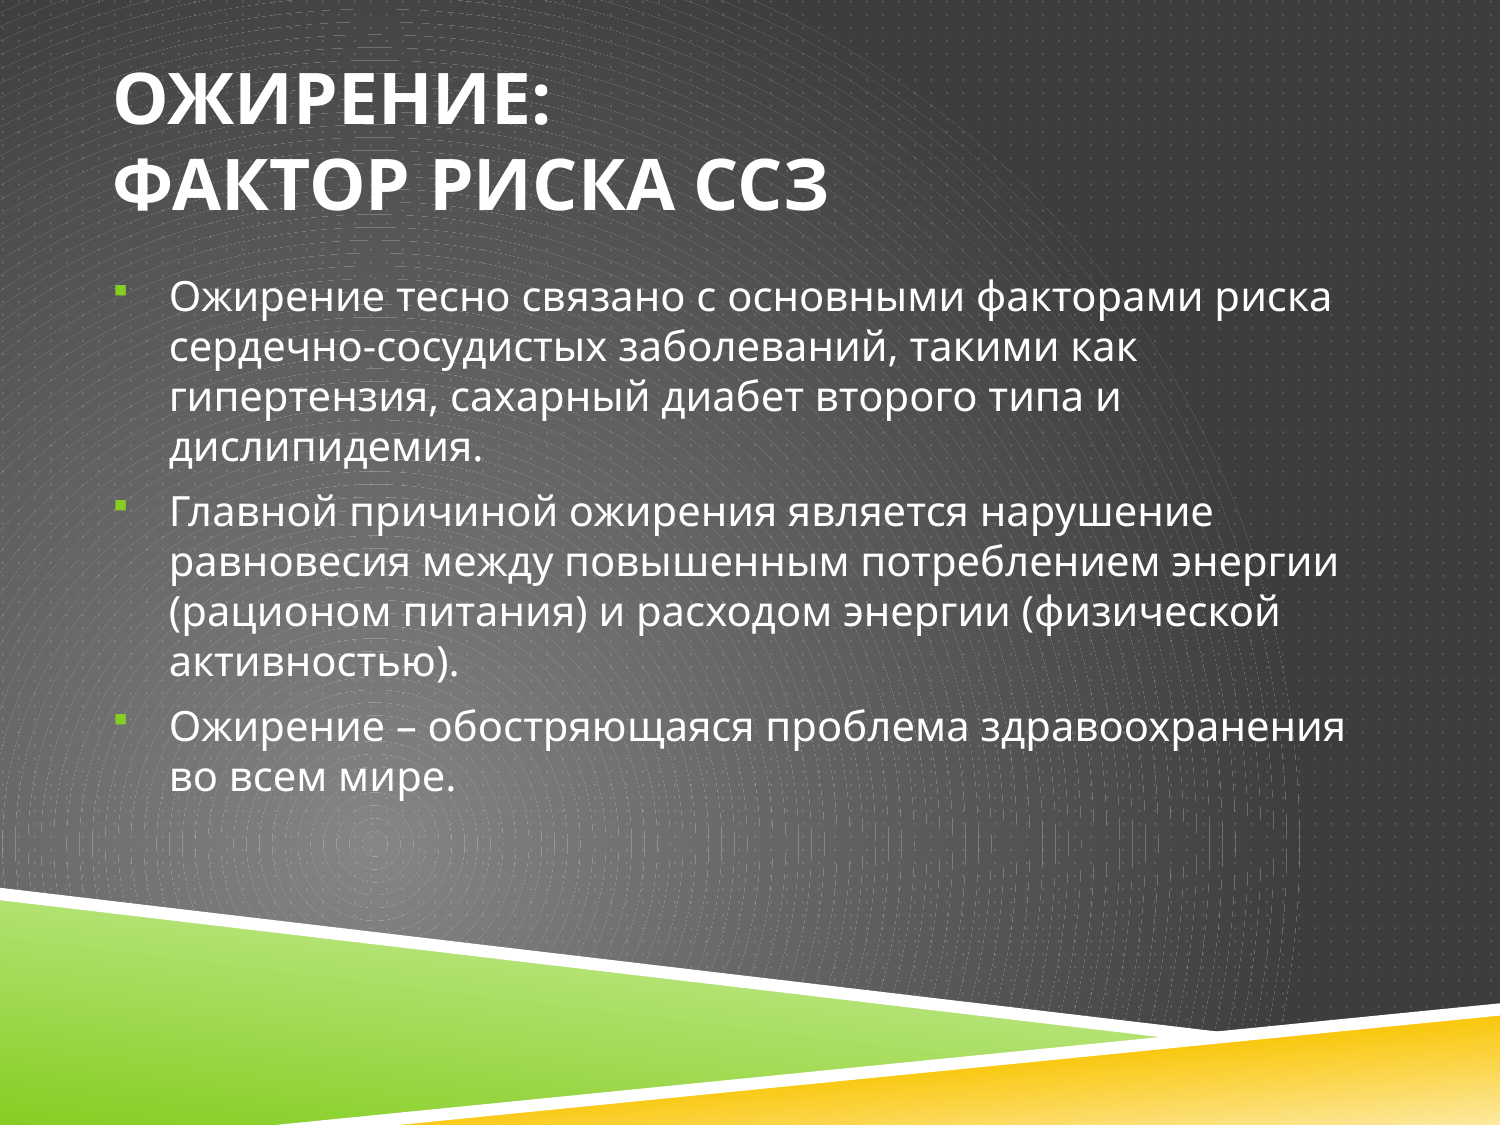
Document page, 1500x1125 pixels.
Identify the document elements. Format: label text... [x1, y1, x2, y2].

title Ожирение: фактор риска ССЗ [112, 45, 1388, 233]
list Ожирение тесно связано с основными факторами риска сердечно-сосудистых заболеваний, такими как гипертензия, сахарный диабет второго типа и дислипидемия. Главной причиной ожирения является нарушение равновесия между повышенным потреблением энергии (рационом питания) и расходом энергии (физической активностью). Ожирение – обостряющаяся проблема здравоохранения во всем мире. [112, 262, 1388, 875]
